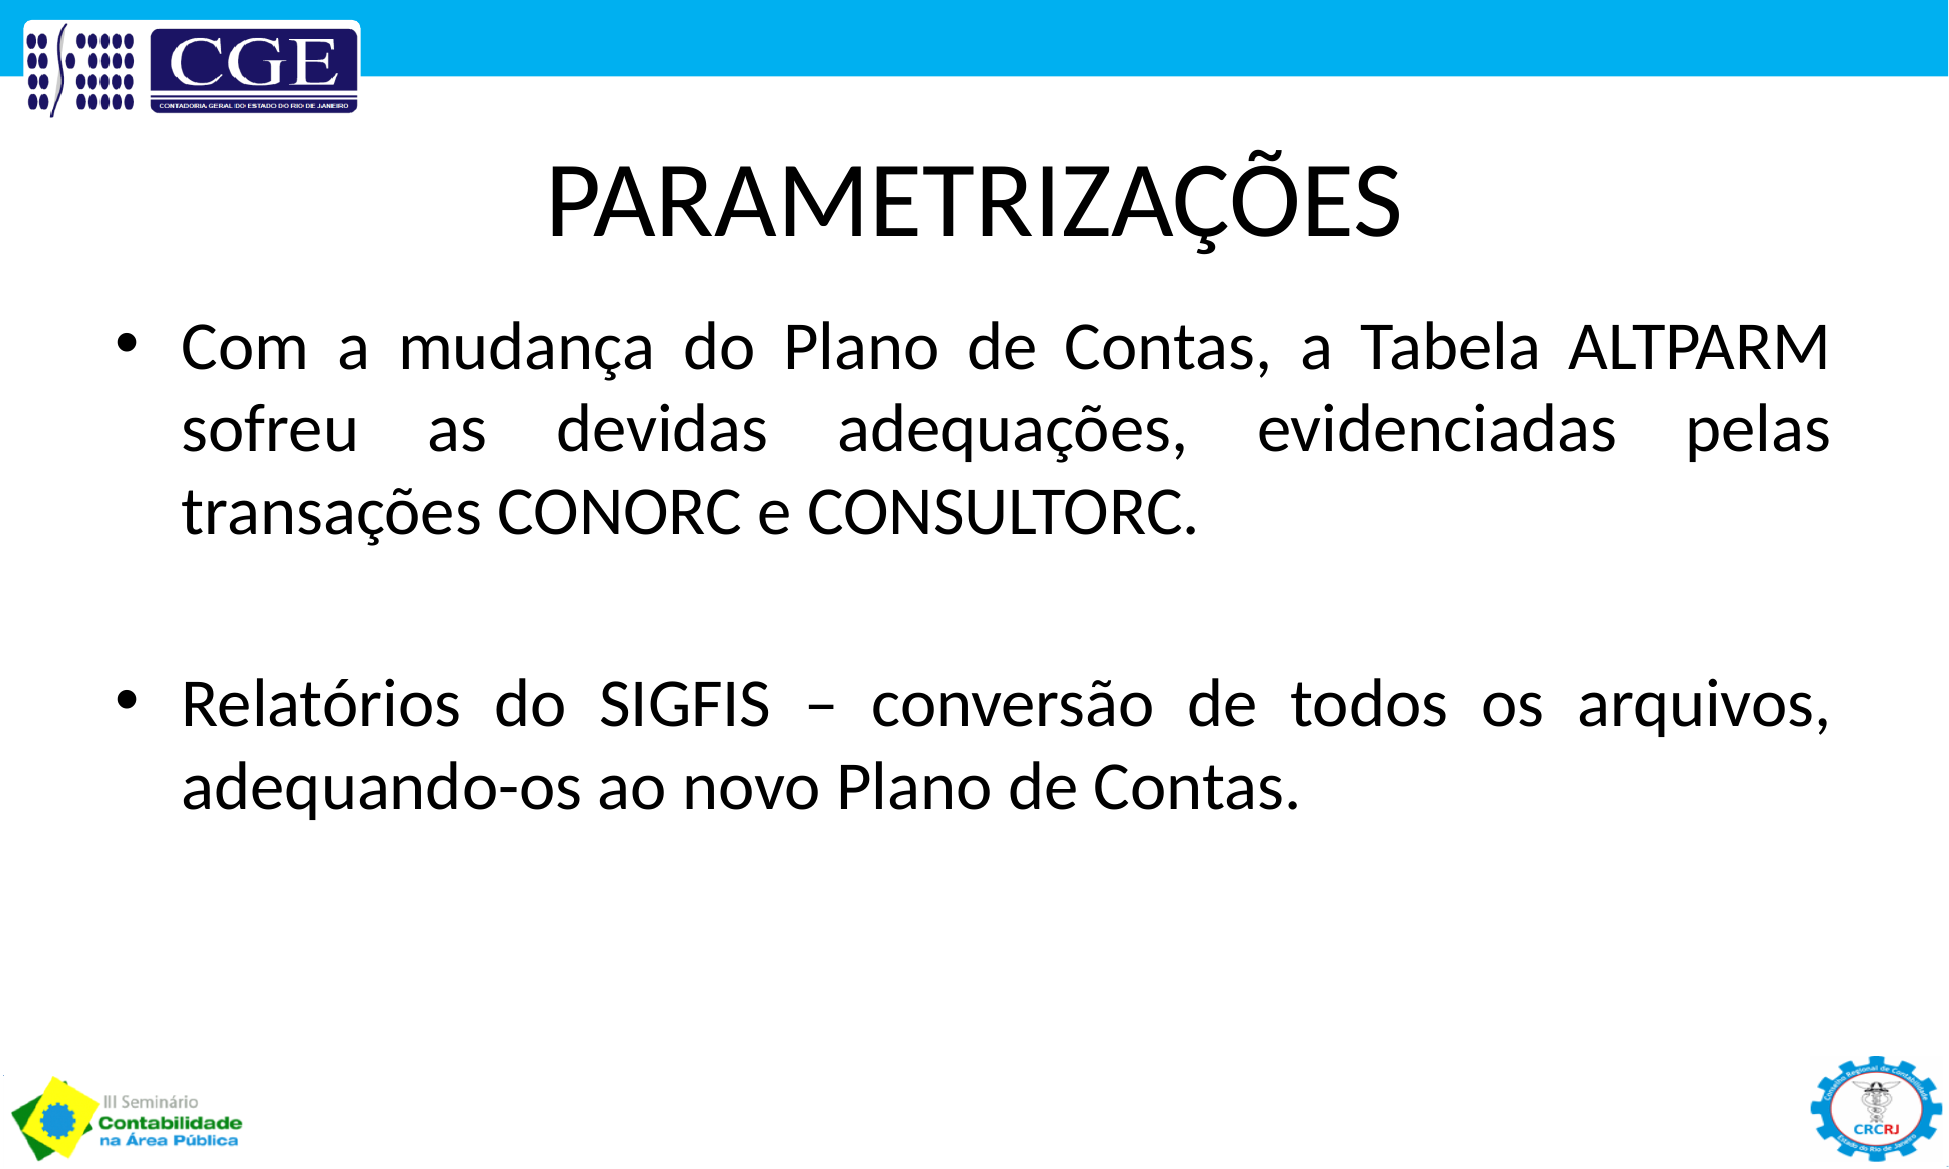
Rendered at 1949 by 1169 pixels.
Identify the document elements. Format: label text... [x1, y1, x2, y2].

picture [1803, 1056, 1949, 1167]
list Com a mudança do Plano de Contas, a Tabela ALTPARM sofreu as devidas adequações, evidenciadas pelas transações CONORC e CONSULTORC. Relatórios do SIGFIS – conversão de todos os arquivos, adequando-os ao novo Plano de Contas. [97, 291, 1852, 1064]
title PARAMETRIZAÇÕES [97, 119, 1852, 291]
picture [3, 1075, 254, 1168]
picture [23, 20, 361, 118]
picture [1852, 1056, 1870, 1066]
